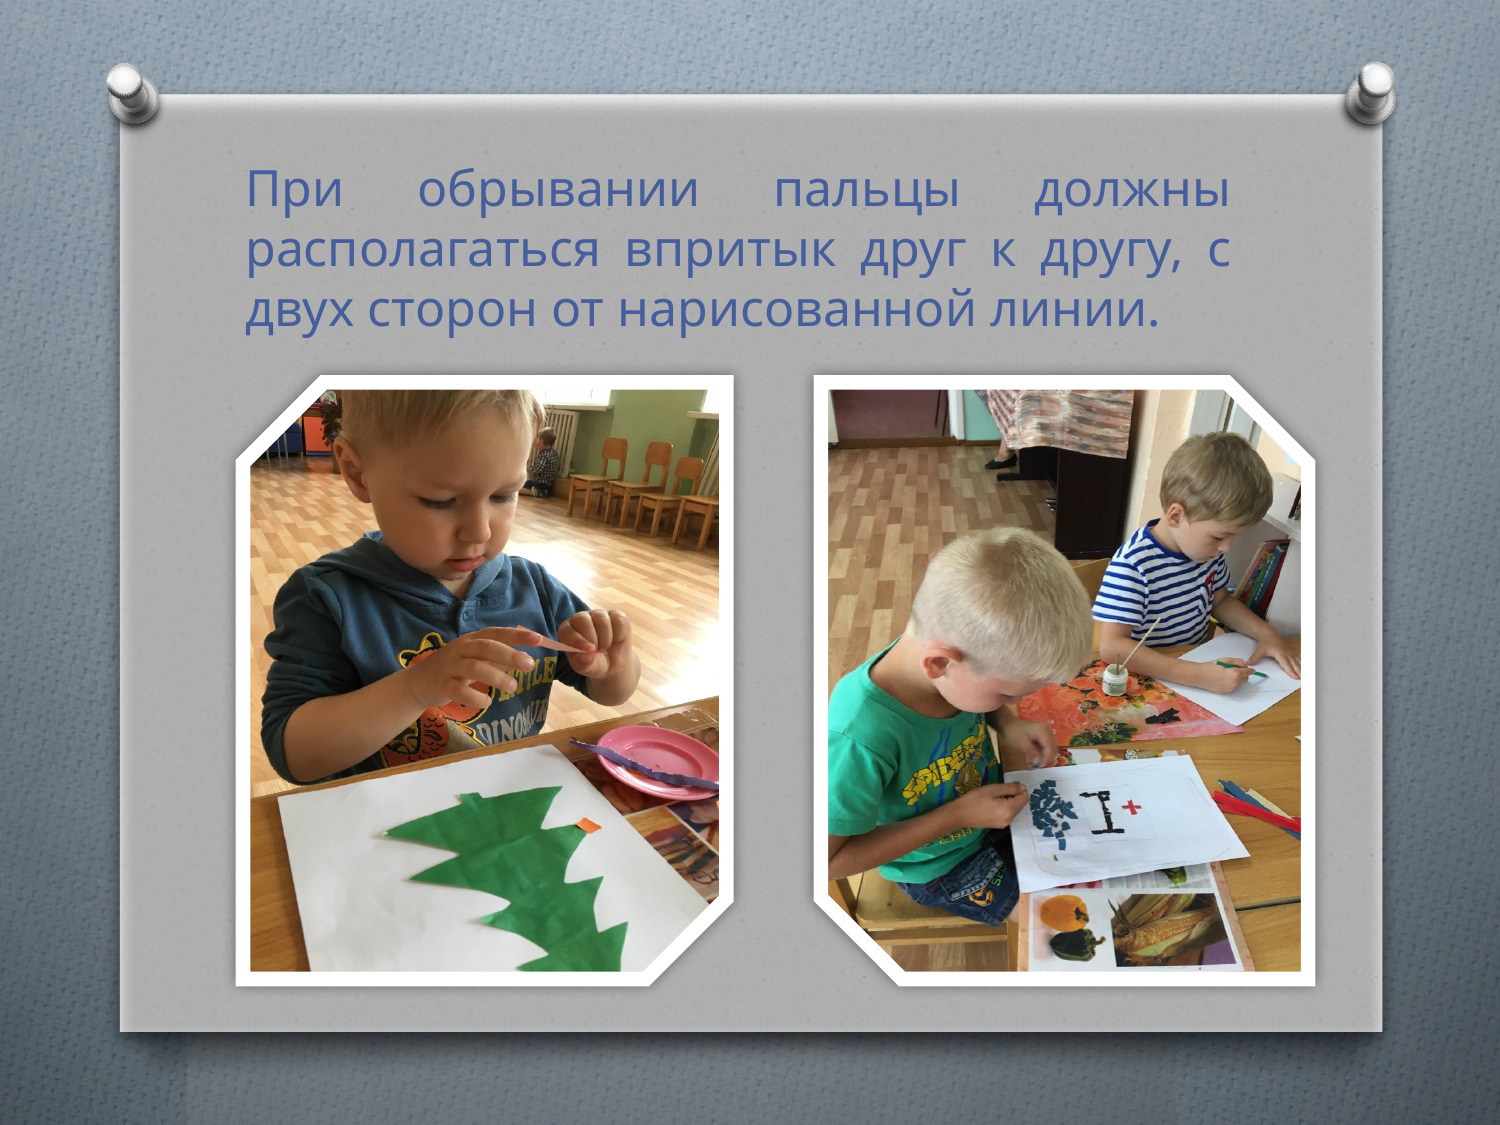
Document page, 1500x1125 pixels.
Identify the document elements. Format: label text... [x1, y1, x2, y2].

list При обрывании пальцы должны располагаться впритык друг к другу, с двух сторон от нарисованной линии. [230, 149, 1247, 741]
picture [820, 382, 1309, 980]
picture [1317, 35, 1439, 156]
picture [75, 29, 198, 153]
picture [186, 390, 784, 971]
